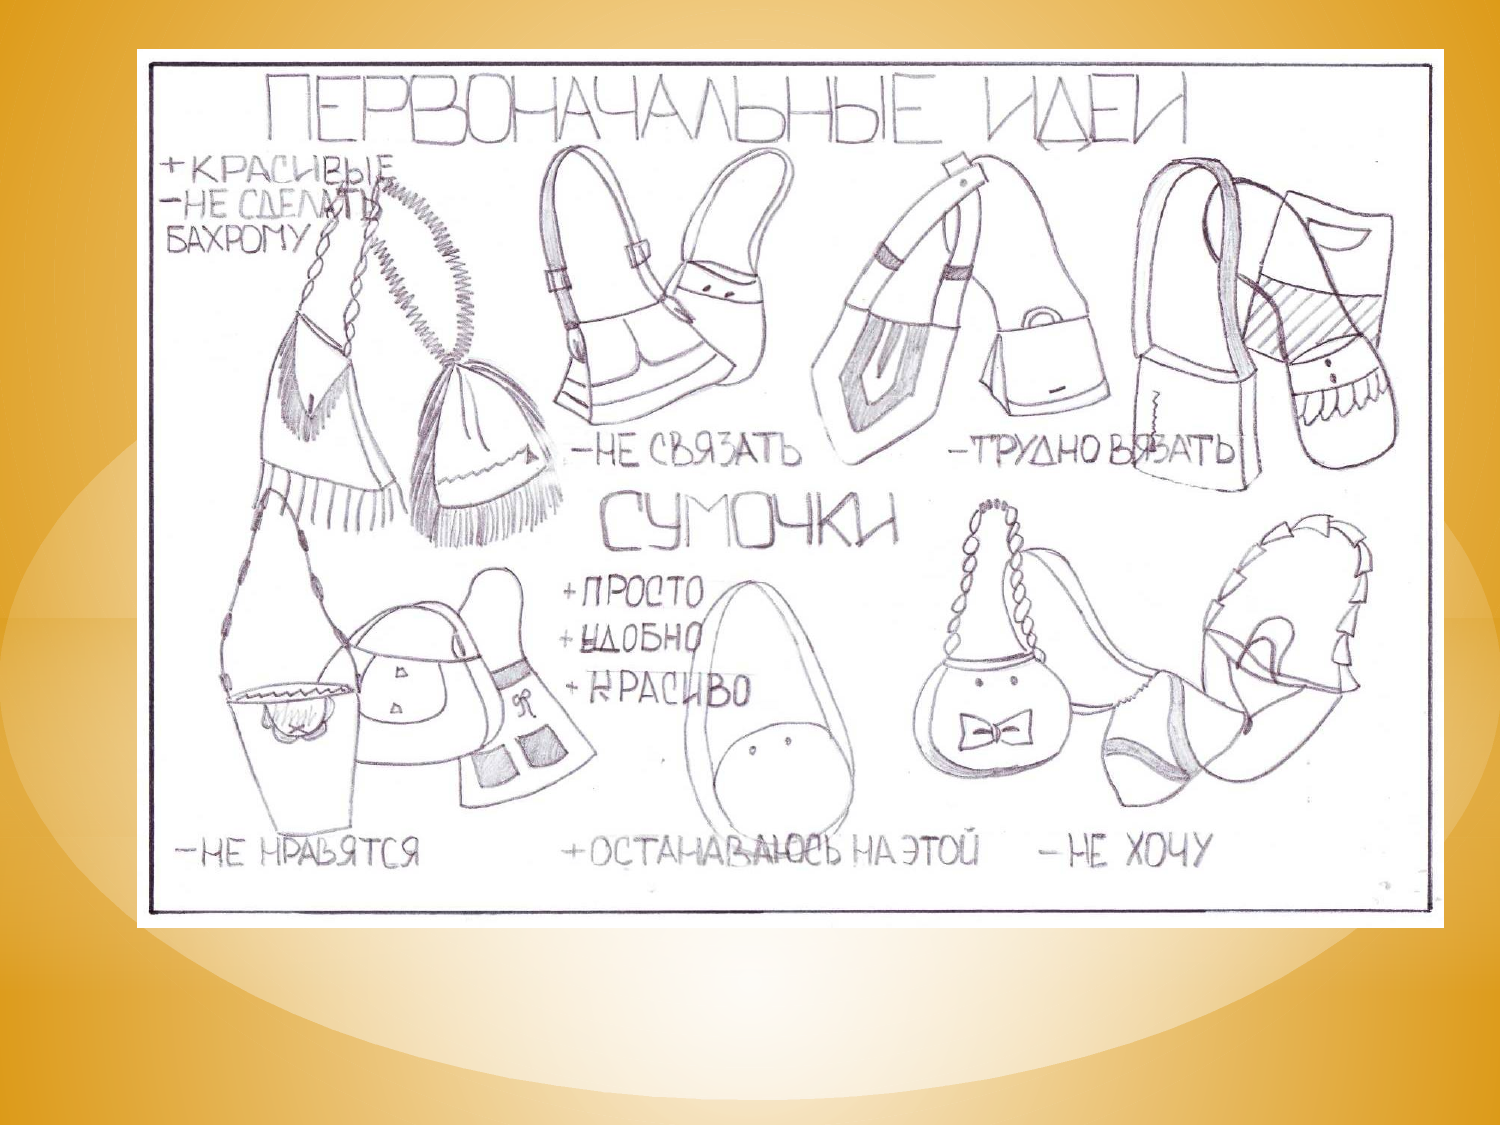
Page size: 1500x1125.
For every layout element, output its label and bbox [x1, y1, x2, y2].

picture [137, 49, 1444, 928]
